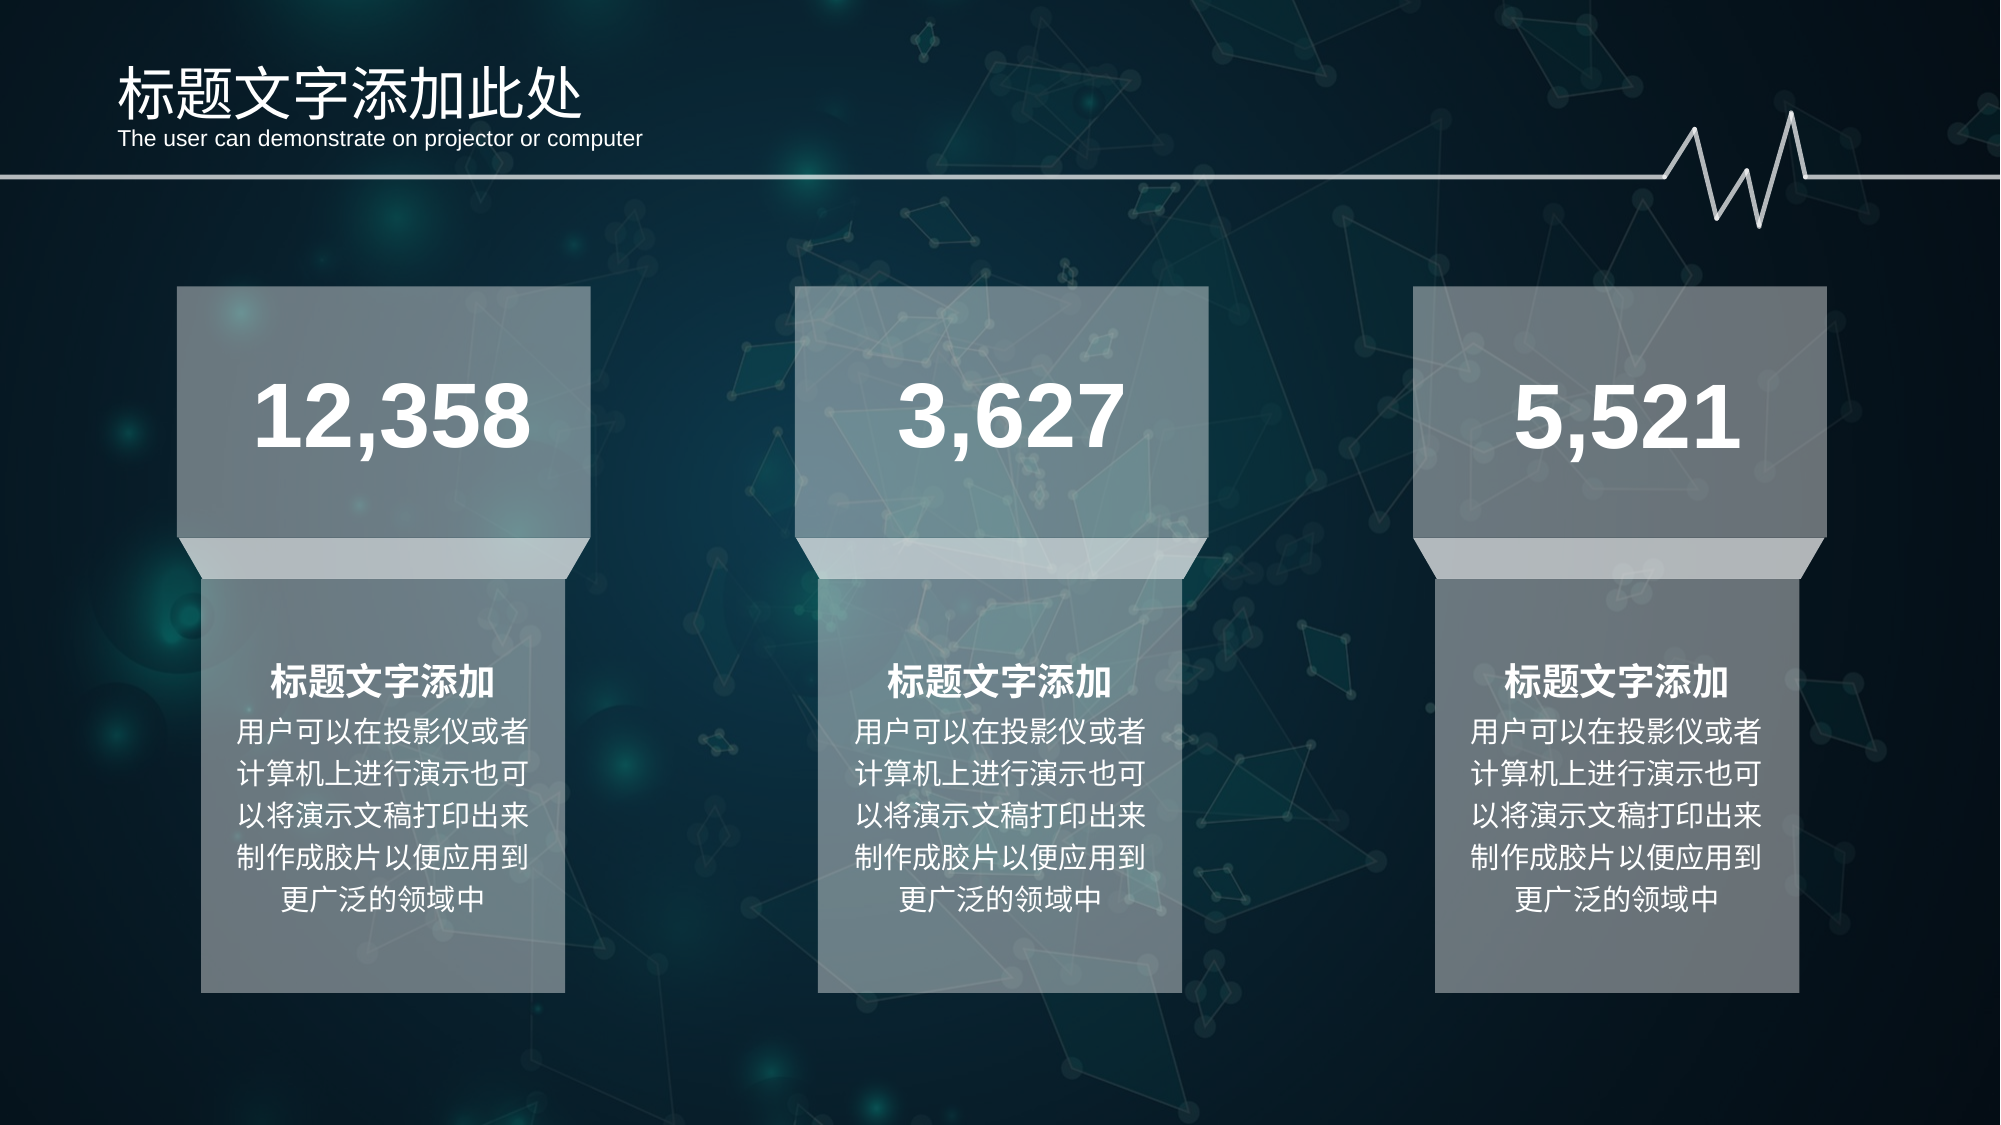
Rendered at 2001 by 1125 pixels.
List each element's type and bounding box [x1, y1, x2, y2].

picture [0, 0, 2000, 112]
text_box [102, 49, 755, 158]
text_box [794, 286, 1209, 993]
text_box [0, 112, 2000, 227]
text_box [1412, 286, 1827, 993]
text_box [176, 286, 591, 993]
picture [0, 227, 2000, 1125]
